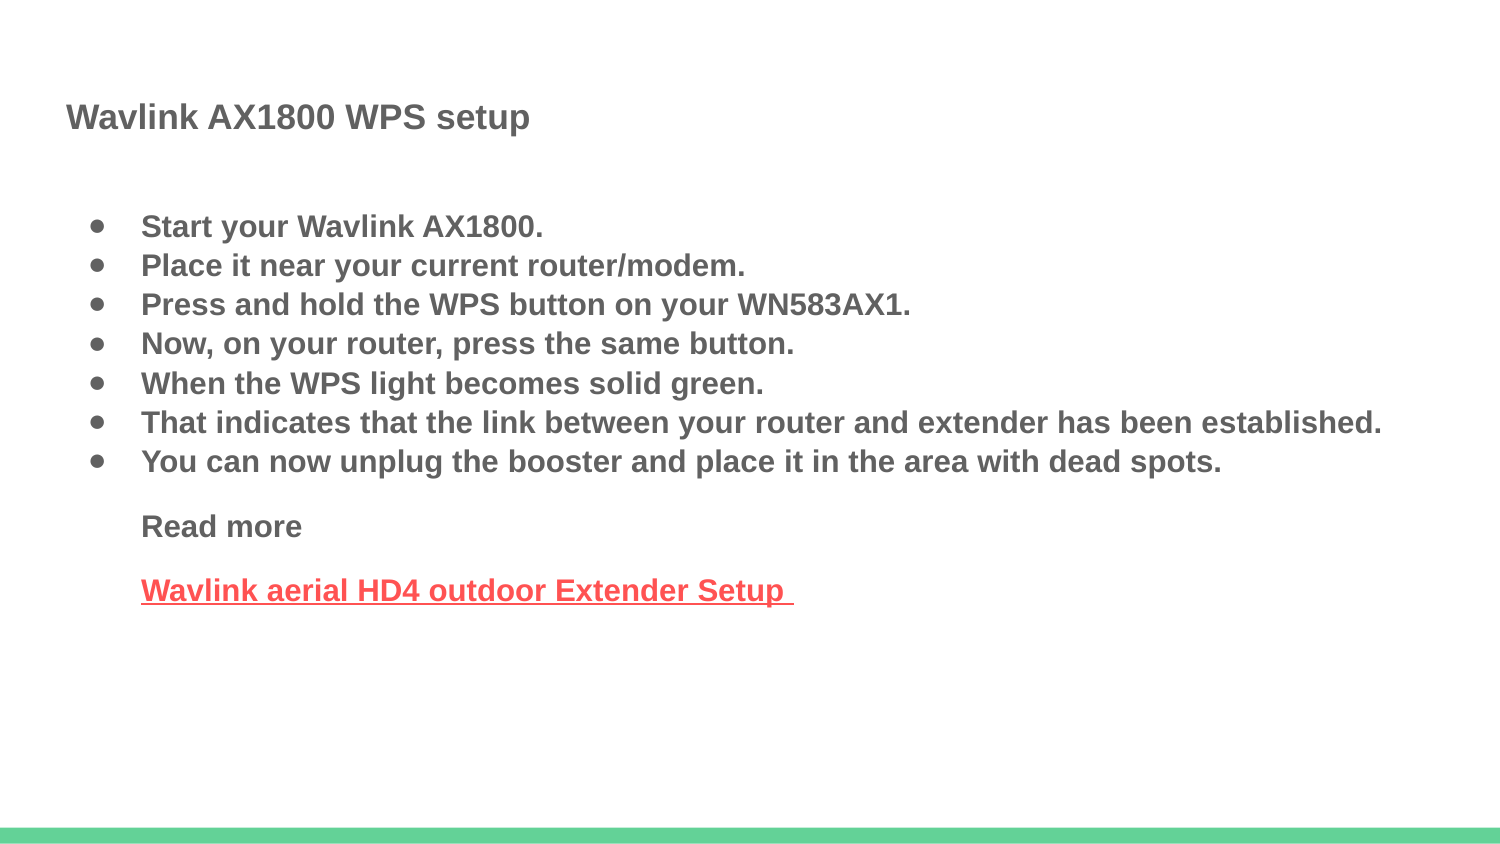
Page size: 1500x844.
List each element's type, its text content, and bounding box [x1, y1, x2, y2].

title Wavlink AX1800 WPS setup [51, 72, 1449, 167]
list Start your Wavlink AX1800. Place it near your current router/modem. Press and hold the WPS button on your WN583AX1. Now, on your router, press the same button. When the WPS light becomes solid green. That indicates that the link between your router and extender has been established. You can now unplug the booster and place it in the area with dead spots. Read more Wavlink aerial HD4 outdoor Extender Setup [51, 189, 1449, 750]
